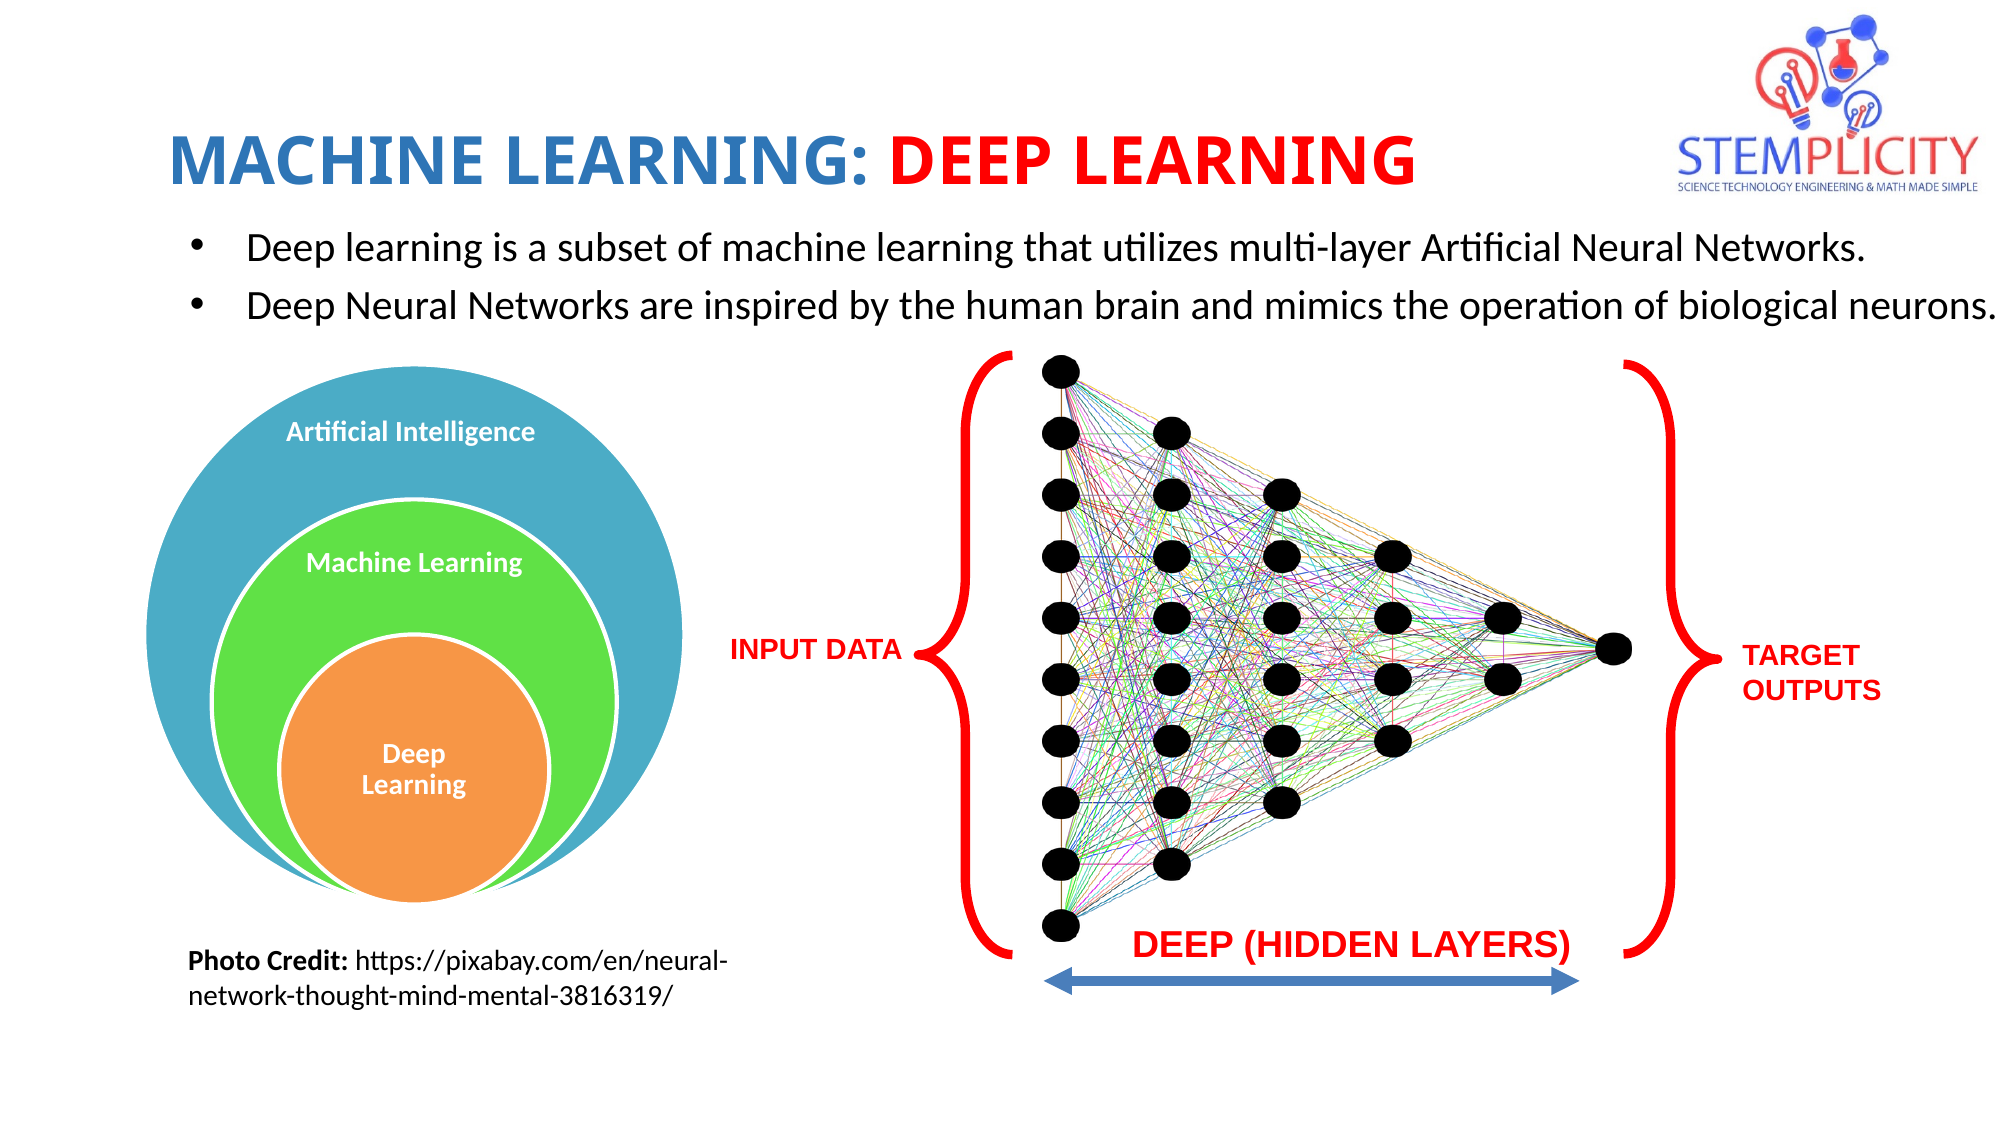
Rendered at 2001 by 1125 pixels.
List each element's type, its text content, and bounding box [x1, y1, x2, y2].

text_box MACHINE LEARNING: DEEP LEARNING [152, 53, 1603, 272]
text_box INPUT DATA [907, 623, 918, 673]
text_box [918, 354, 1013, 956]
text_box [1623, 367, 1719, 955]
list Deep learning is a subset of machine learning that utilizes multi-layer Artificial Neural Networks. Deep Neural Networks are inspired by the human brain and mimics the operation of biological neurons. [174, 212, 2000, 955]
picture [1670, 7, 1986, 201]
text_box TARGET OUTPUTS [1727, 629, 1929, 714]
text_box Photo Credit: https://pixabay.com/en/neural-network-thought-mind-mental-3816319/ [173, 934, 840, 1019]
text_box DEEP (HIDDEN LAYERS) [1117, 950, 1587, 973]
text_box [0, 364, 902, 905]
picture [1042, 355, 1633, 942]
